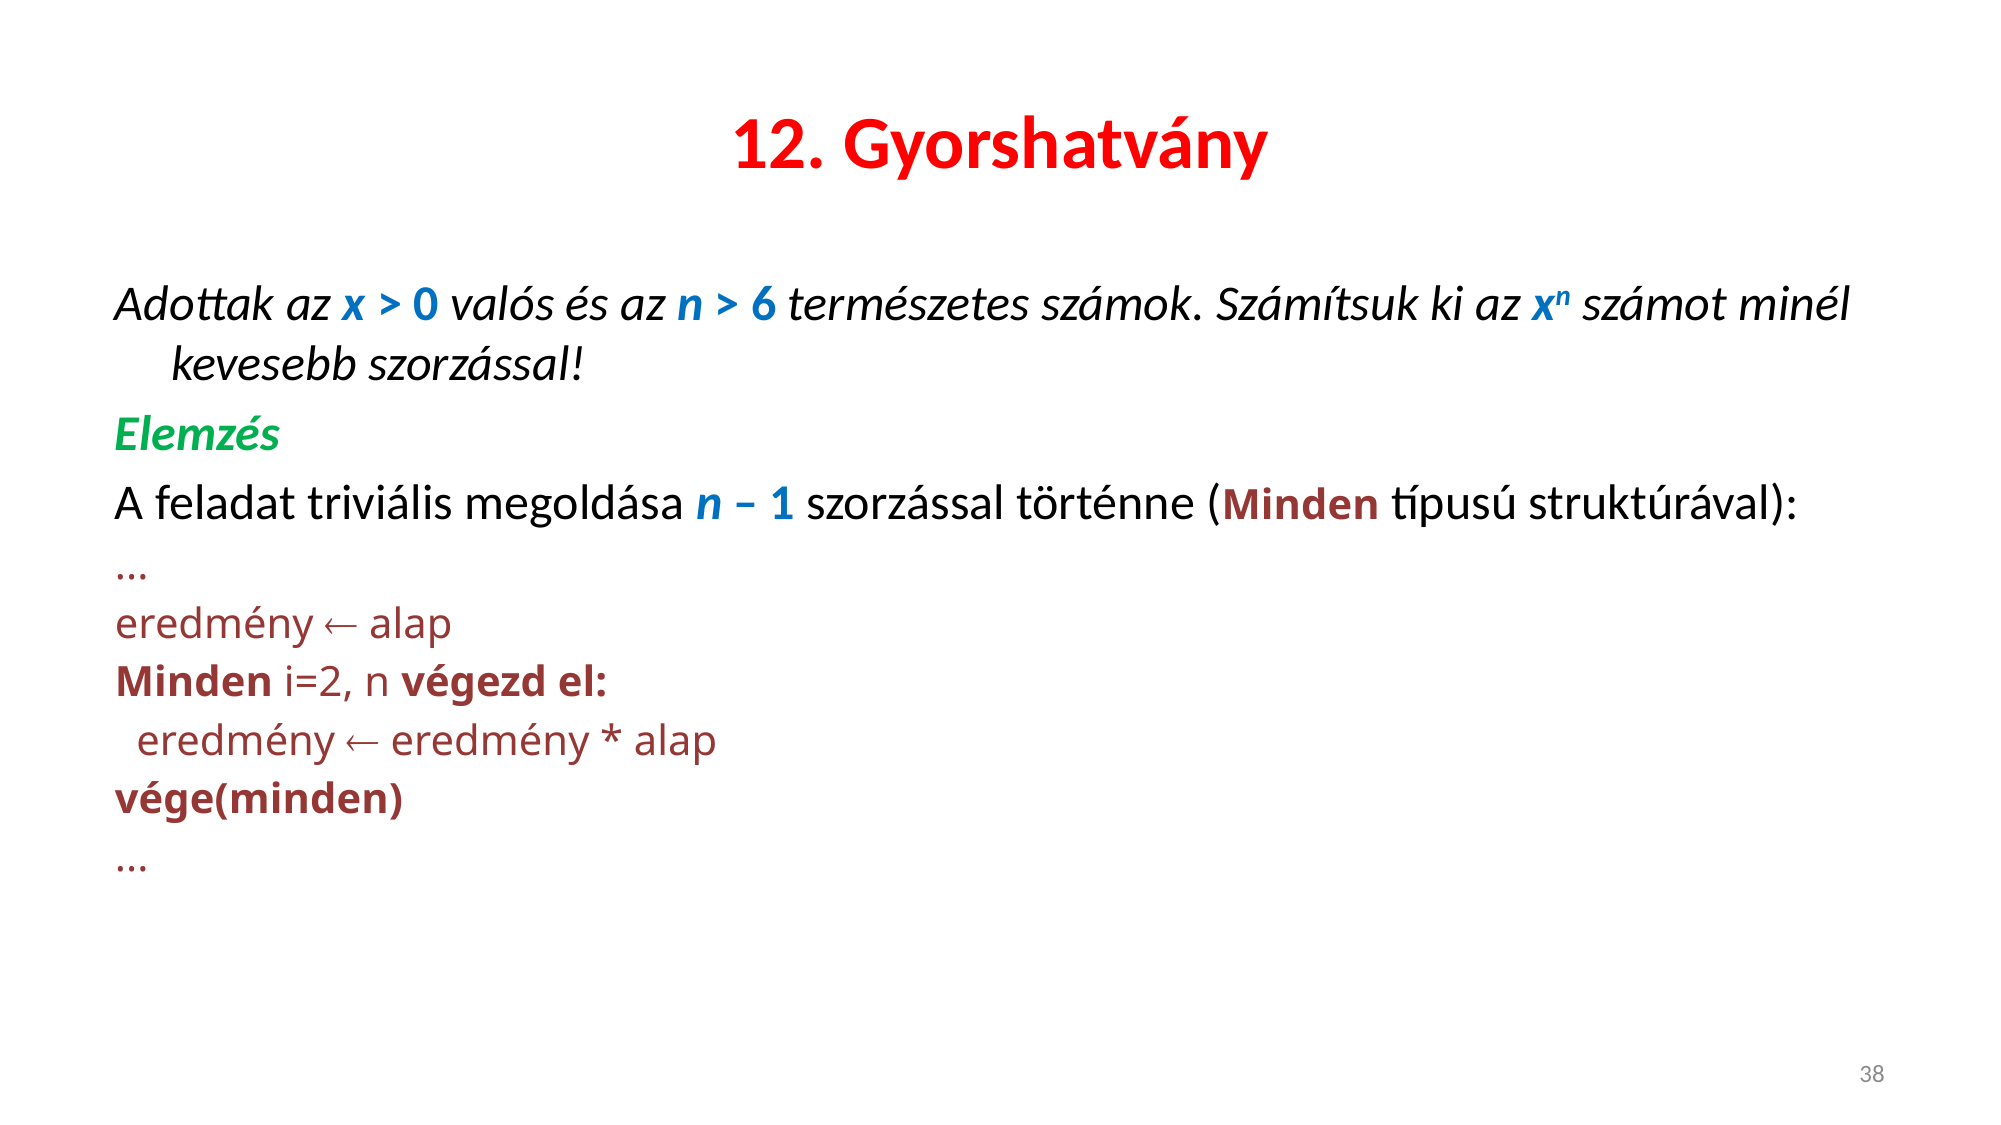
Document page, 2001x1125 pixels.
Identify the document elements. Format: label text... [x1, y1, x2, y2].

title 12. Gyorshatvány [99, 45, 1900, 233]
slide_number 38 [1433, 1042, 1900, 1103]
list Adottak az x > 0 valós és az n > 6 természetes számok. Számítsuk ki az xn számot minél kevesebb szorzással! Elemzés A feladat triviális megoldása n – 1 szorzással történne (Minden típusú struktúrával): ... eredmény  alap Minden i=2, n végezd el: eredmény  eredmény * alap vége(minden) ... [99, 262, 1900, 1005]
